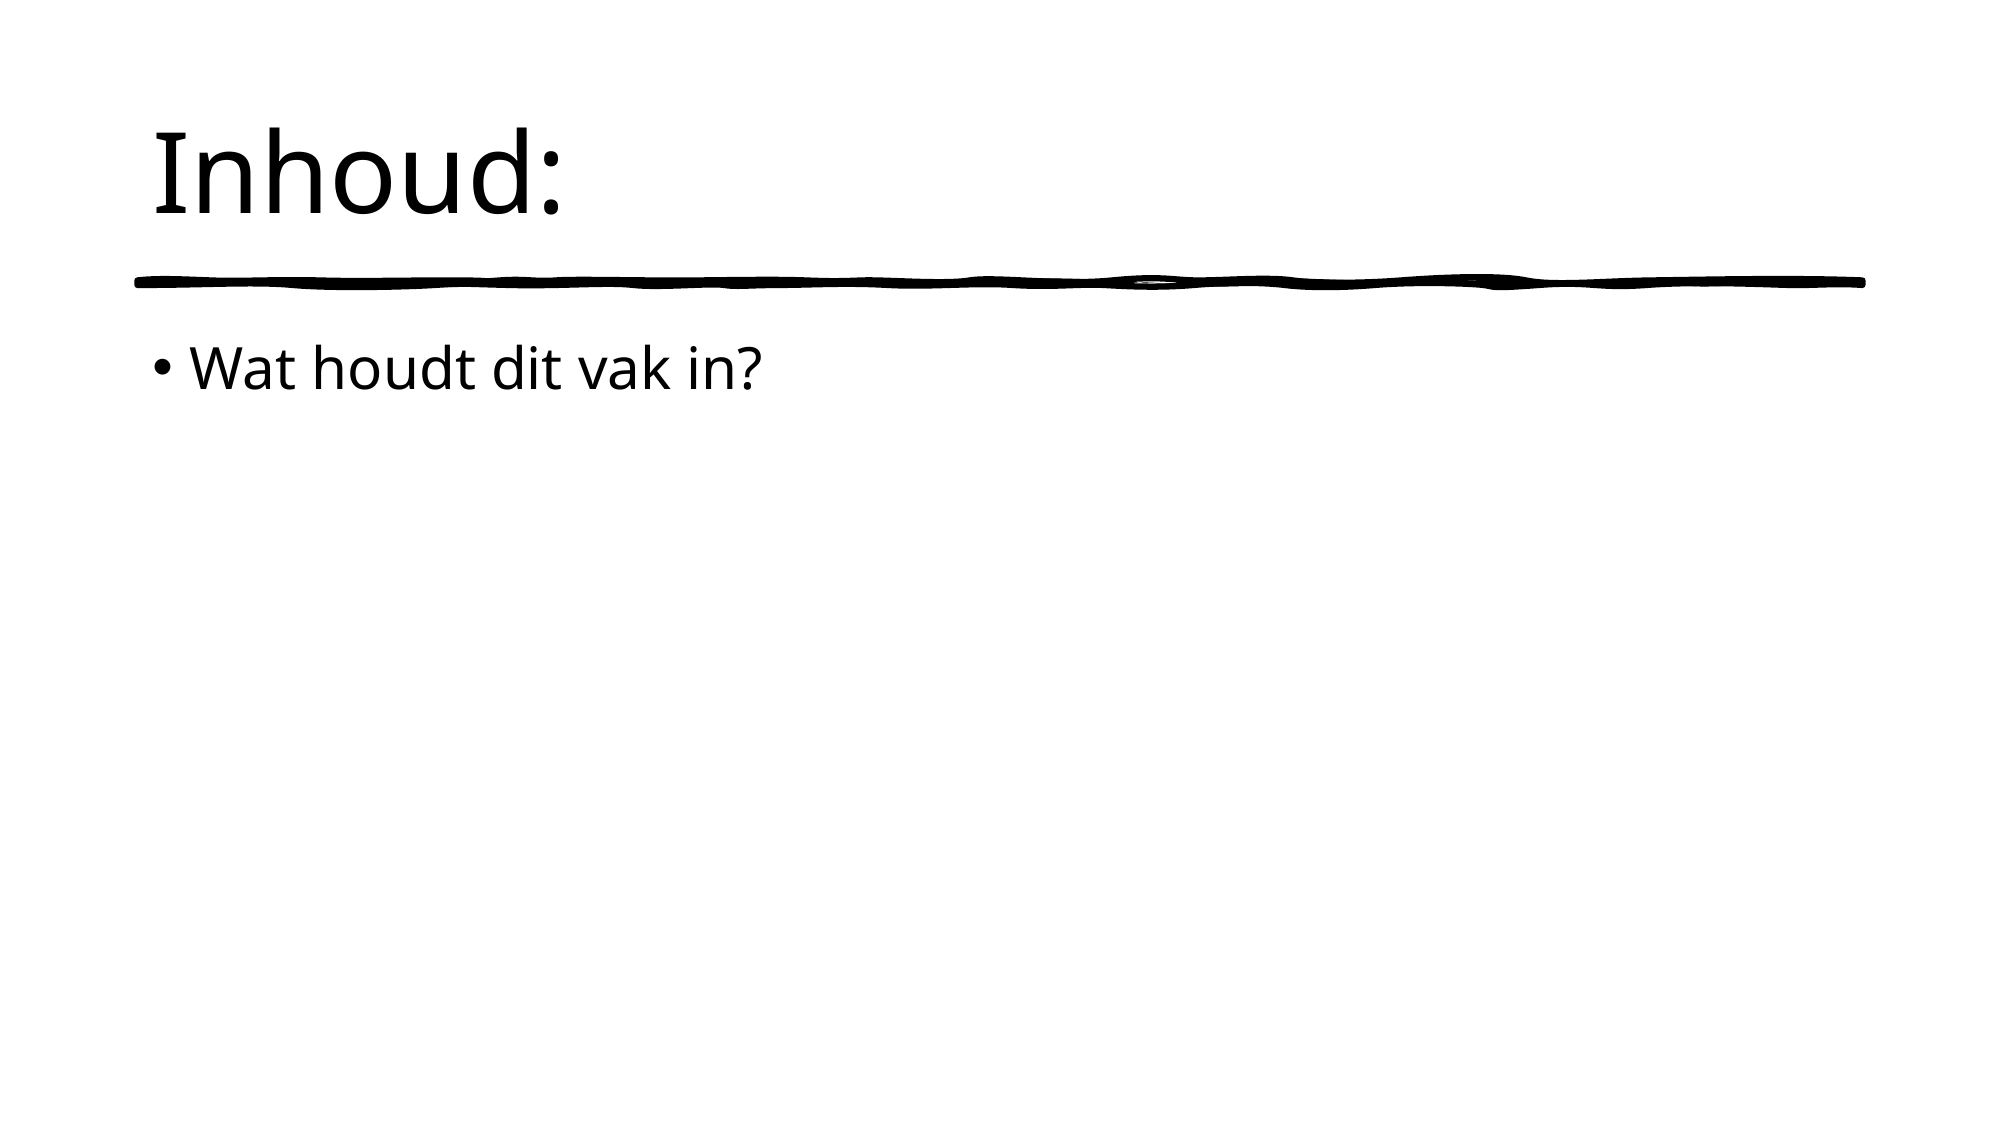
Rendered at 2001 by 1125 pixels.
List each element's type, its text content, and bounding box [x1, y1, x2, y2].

title Inhoud: [137, 59, 1863, 278]
list Wat houdt dit vak in? [137, 316, 1863, 1014]
